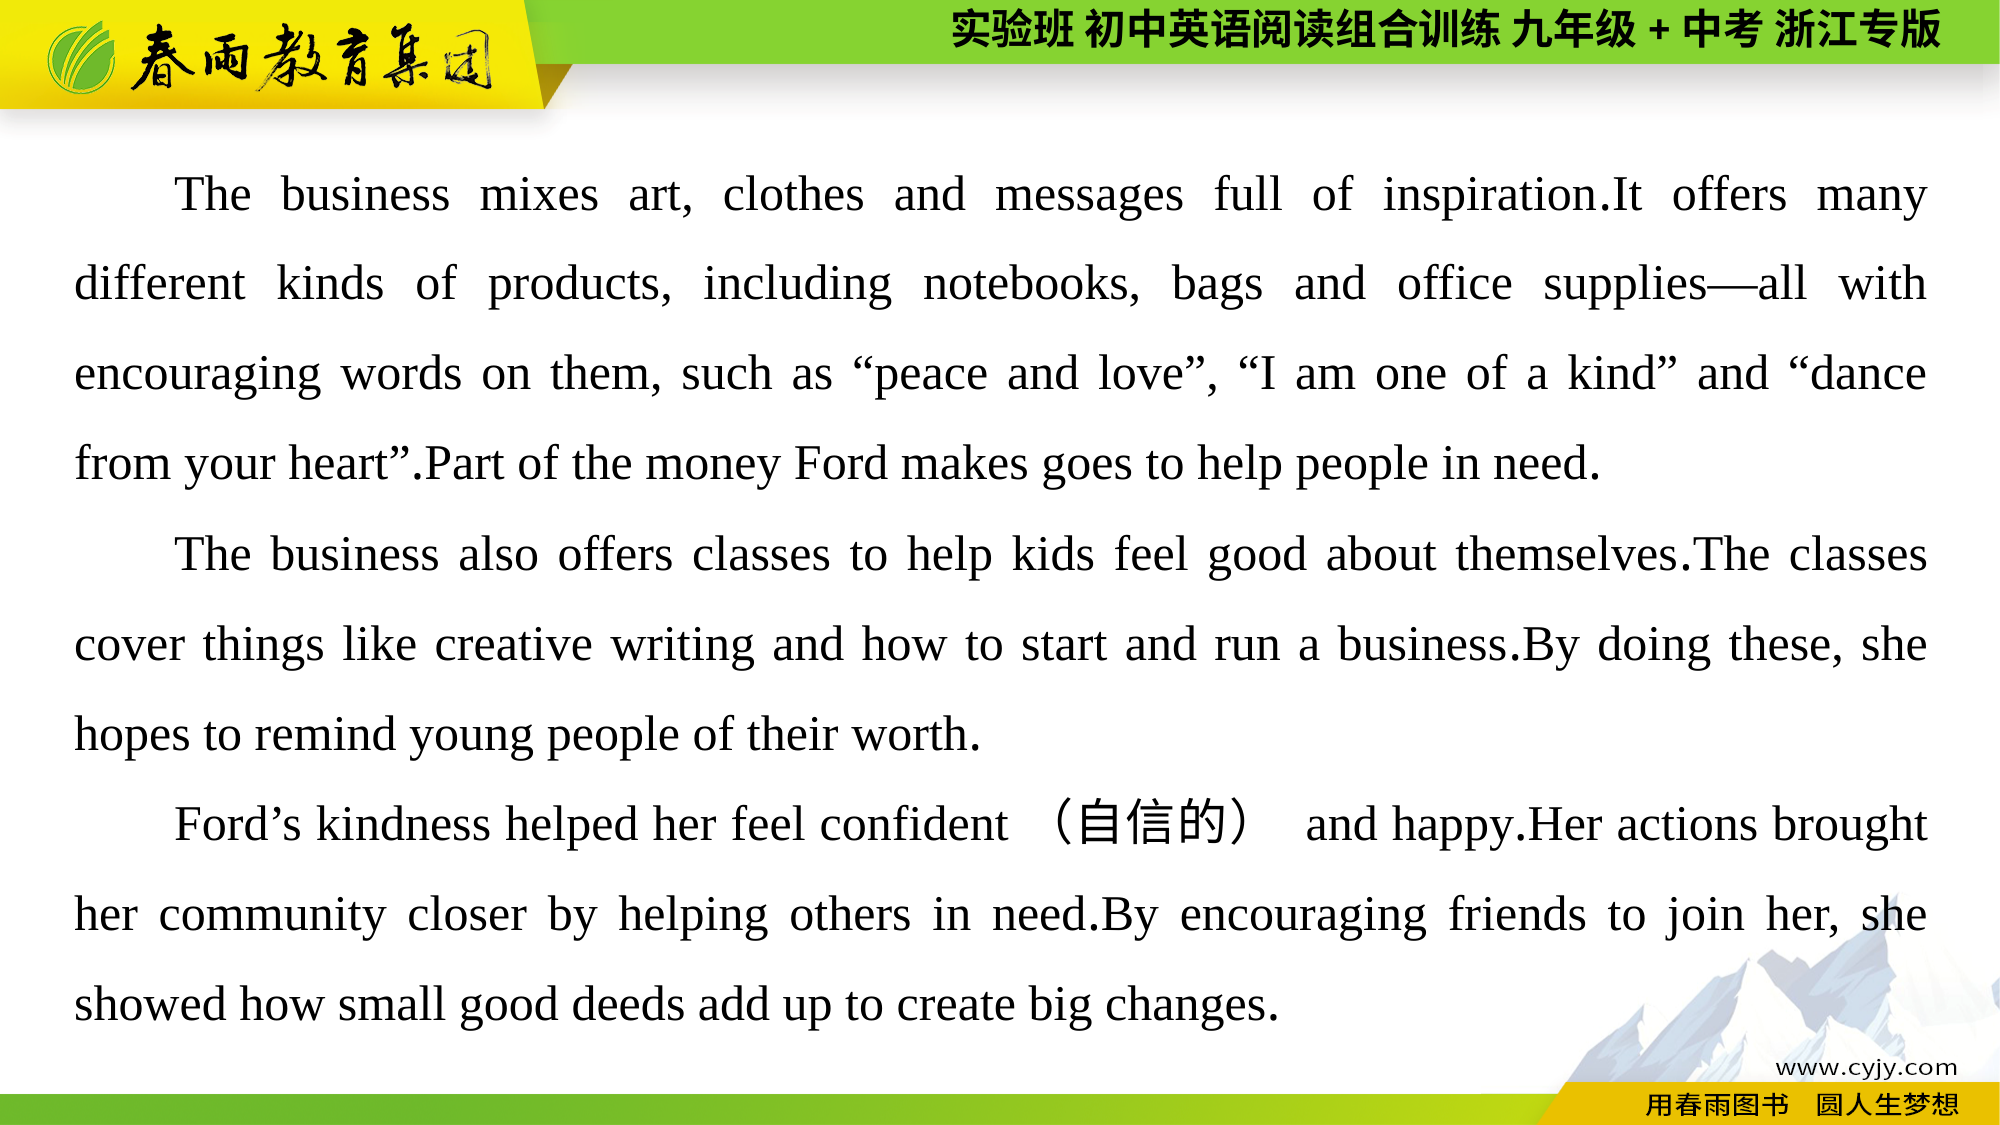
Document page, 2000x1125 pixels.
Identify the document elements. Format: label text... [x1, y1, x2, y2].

list The business mixes art, clothes and messages full of inspiration.It offers many different kinds of products, including notebooks, bags and office supplies—all with encouraging words on them, such as “peace and love”, “I am one of a kind” and “dance from your heart”.Part of the money Ford makes goes to help people in need. The business also offers classes to help kids feel good about themselves.The classes cover things like creative writing and how to start and run a business.By doing these, she hopes to remind young people of their worth. Ford’s kindness helped her feel confident（自信的） and happy.Her actions brought her community closer by helping others in need.By encouraging friends to join her, she showed how small good deeds add up to create big changes. [59, 122, 1944, 1035]
picture [0, 0, 2000, 1125]
